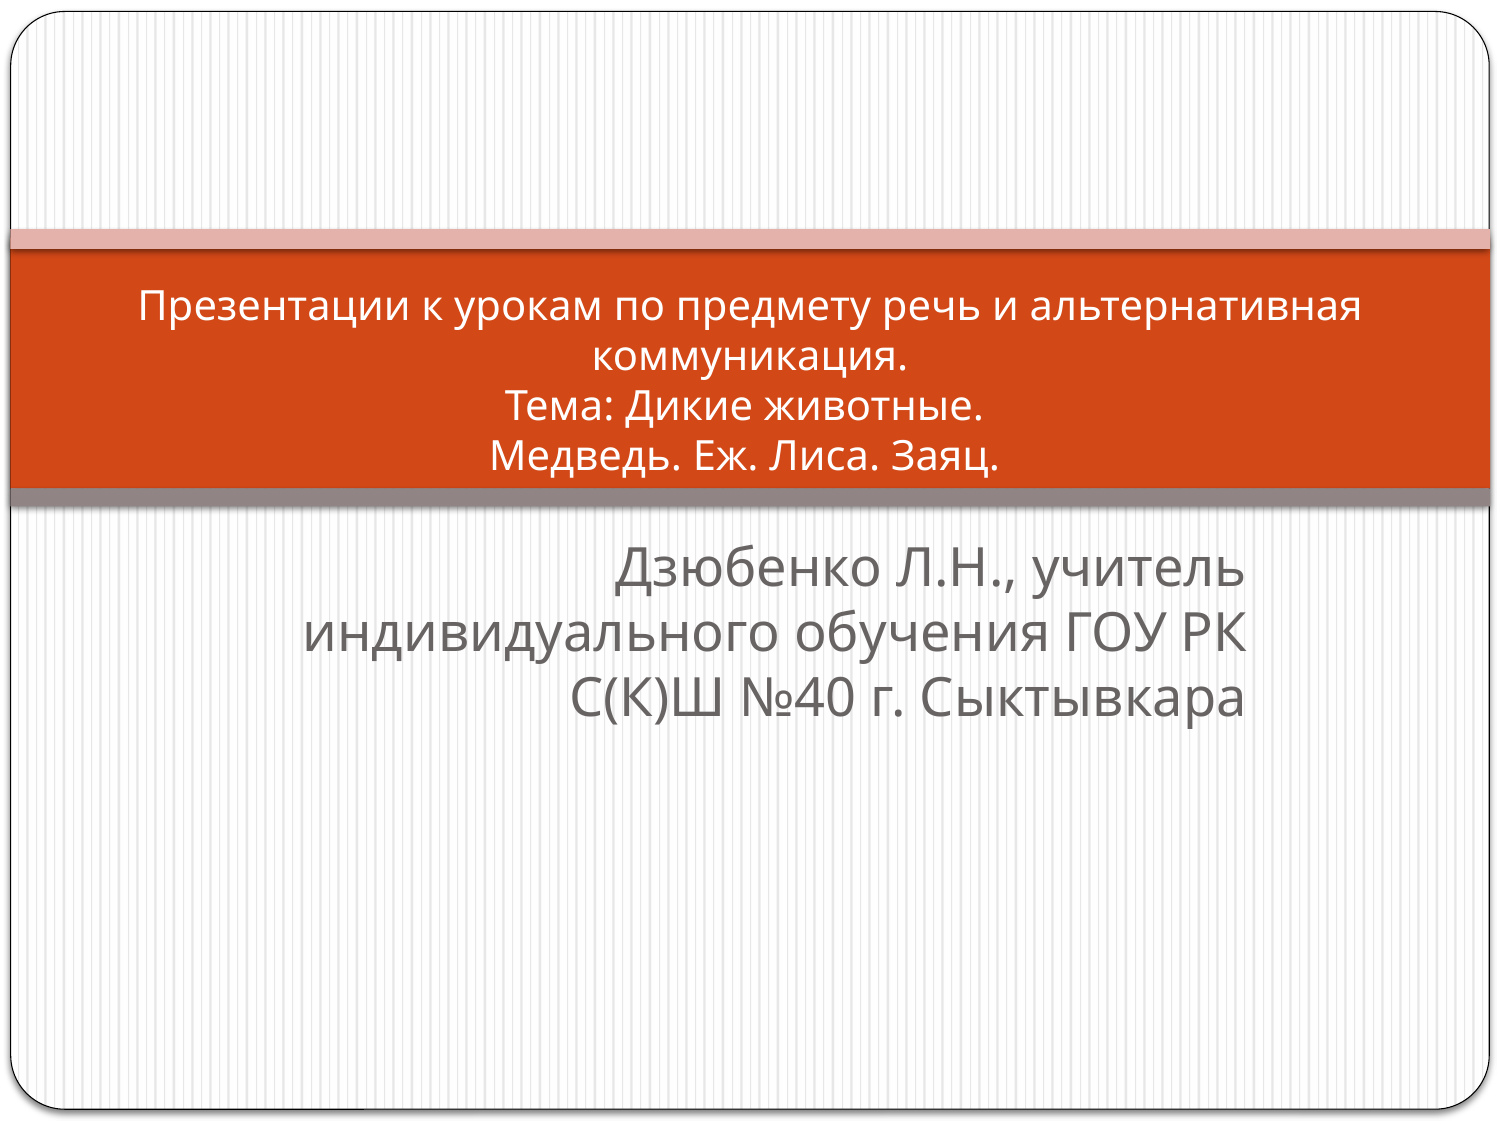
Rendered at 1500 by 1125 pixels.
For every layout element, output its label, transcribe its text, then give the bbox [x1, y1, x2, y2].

title Презентации к урокам по предмету речь и альтернативная коммуникация. Тема: Дикие животные. Медведь. Еж. Лиса. Заяц. [112, 224, 1388, 591]
subtitle Дзюбенко Л.Н., учитель индивидуального обучения ГОУ РК С(К)Ш №40 г. Сыктывкара [212, 591, 1263, 788]
